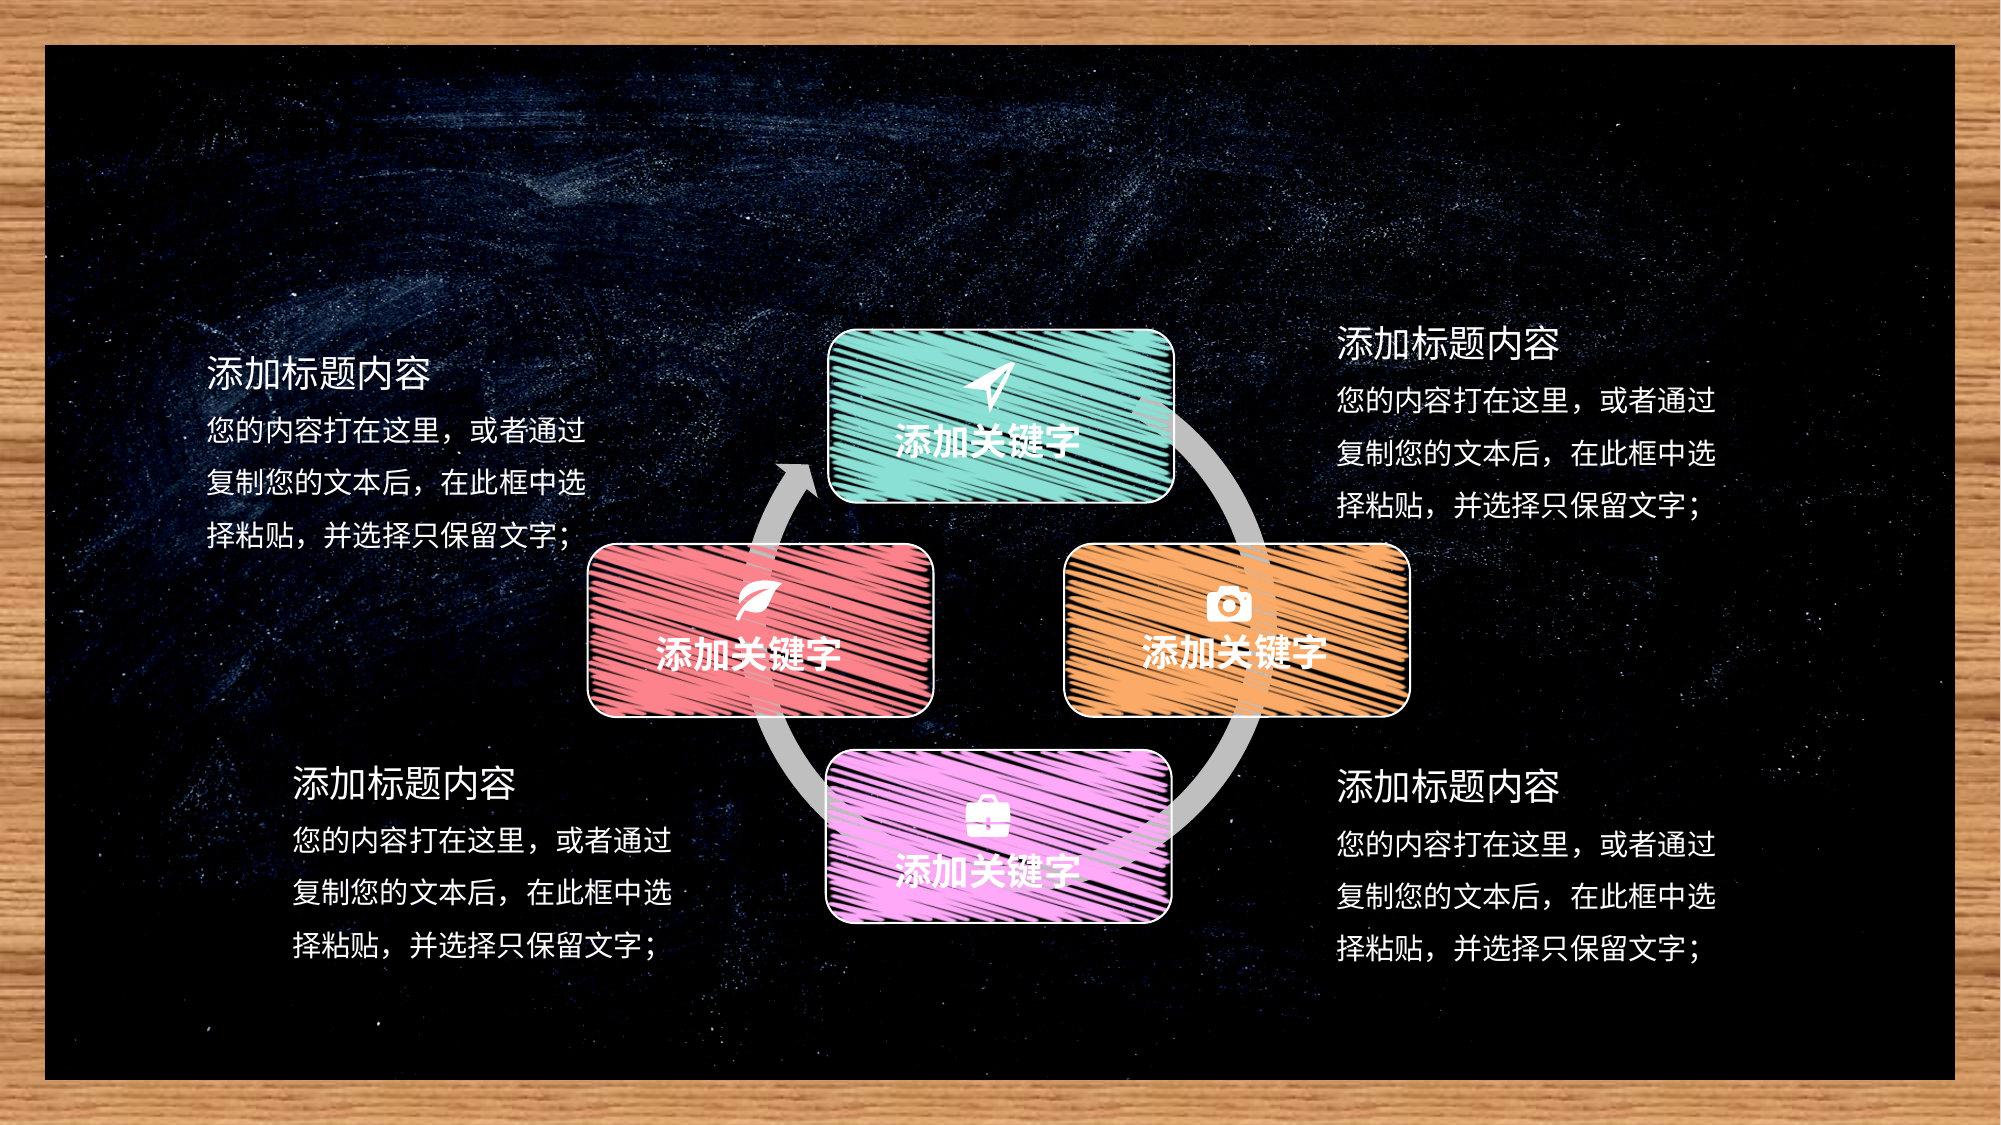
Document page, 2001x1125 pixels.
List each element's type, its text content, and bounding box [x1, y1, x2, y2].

text_box 添加标题内容 您的内容打在这里，或者通过复制您的文本后，在此框中选择粘贴，并选择只保留文字； [187, 317, 630, 562]
text_box 研究目标 [180, 93, 649, 169]
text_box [587, 543, 934, 718]
text_box [756, 719, 824, 820]
text_box [752, 463, 818, 542]
text_box 添加标题内容 您的内容打在这里，或者通过复制您的文本后，在此框中选择粘贴，并选择只保留文字； [1316, 288, 1760, 533]
text_box 添加标题内容 您的内容打在这里，或者通过复制您的文本后，在此框中选择粘贴，并选择只保留文字； [1316, 731, 1760, 976]
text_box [828, 329, 1175, 503]
text_box 添加标题内容 您的内容打在这里，或者通过复制您的文本后，在此框中选择粘贴，并选择只保留文字； [273, 727, 716, 972]
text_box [825, 749, 1172, 923]
text_box [0, 0, 2000, 1125]
text_box [1176, 413, 1265, 542]
text_box 04 [75, 85, 180, 176]
picture [46, 46, 1954, 1079]
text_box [1064, 543, 1411, 717]
text_box [1173, 718, 1260, 836]
